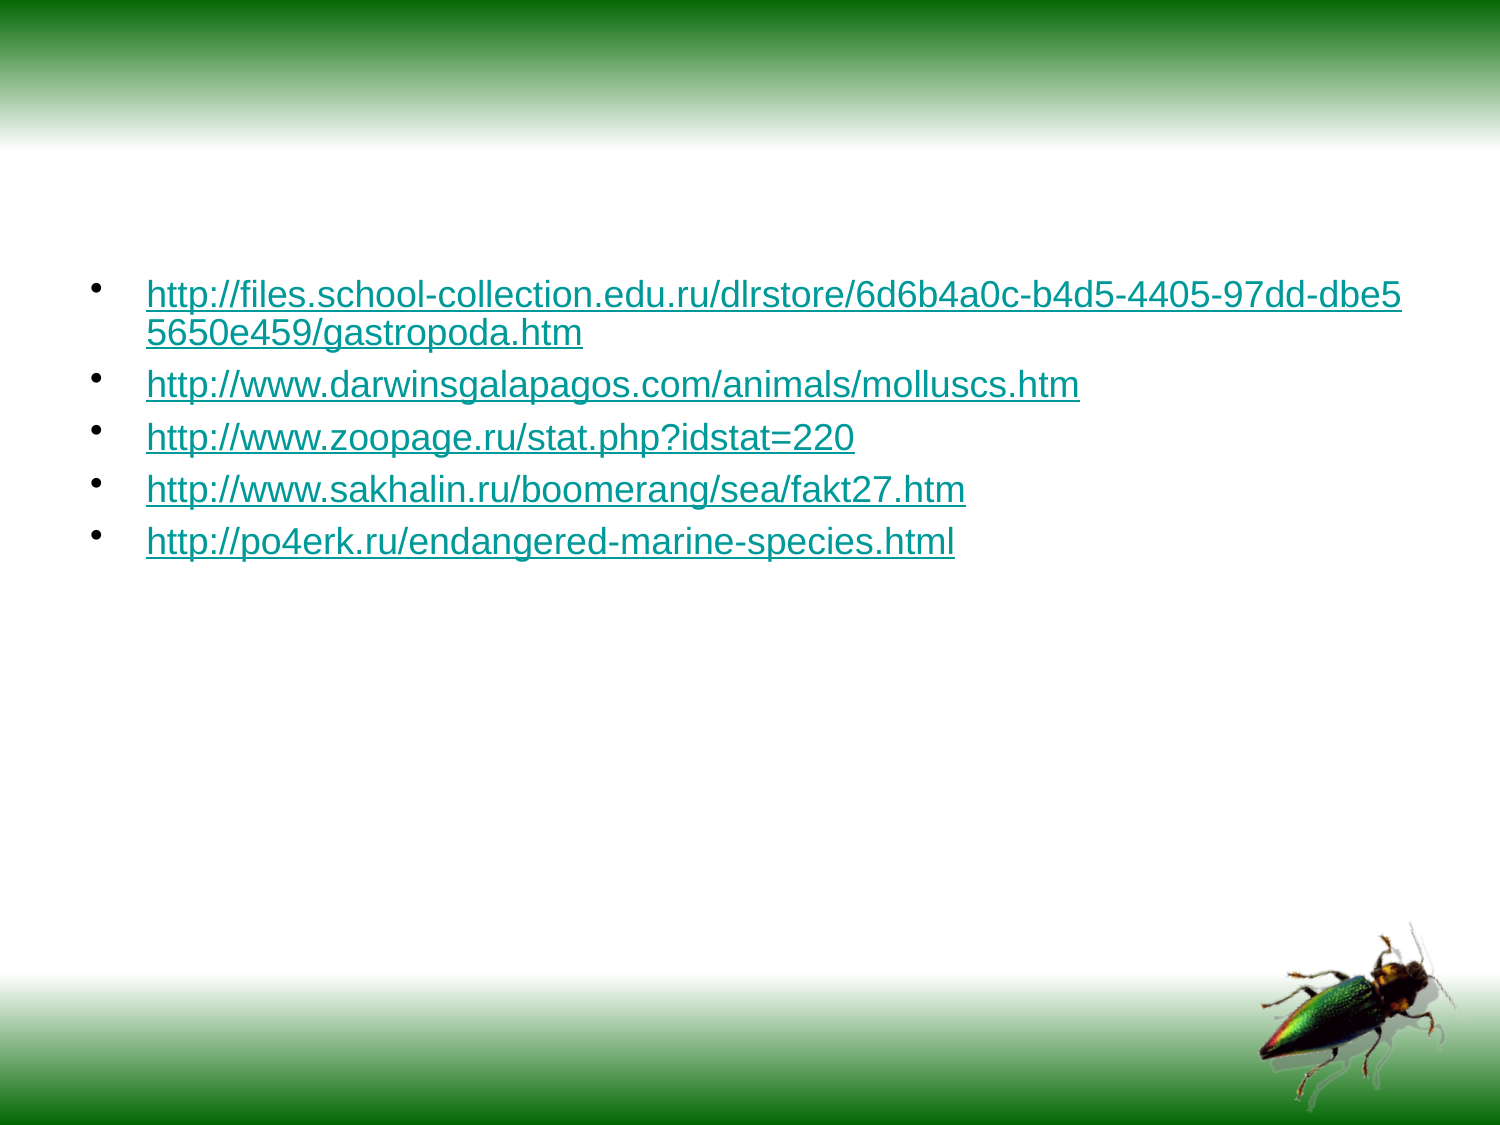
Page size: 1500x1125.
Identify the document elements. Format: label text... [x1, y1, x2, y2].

picture [1239, 939, 1467, 1113]
list http://files.school-collection.edu.ru/dlrstore/6d6b4a0c-b4d5-4405-97dd-dbe55650e459/gastropoda.htm http://www.darwinsgalapagos.com/animals/molluscs.htm http://www.zoopage.ru/stat.php?idstat=220 http://www.sakhalin.ru/boomerang/sea/fakt27.htm http://po4erk.ru/endangered-marine-species.html [74, 262, 1426, 1006]
